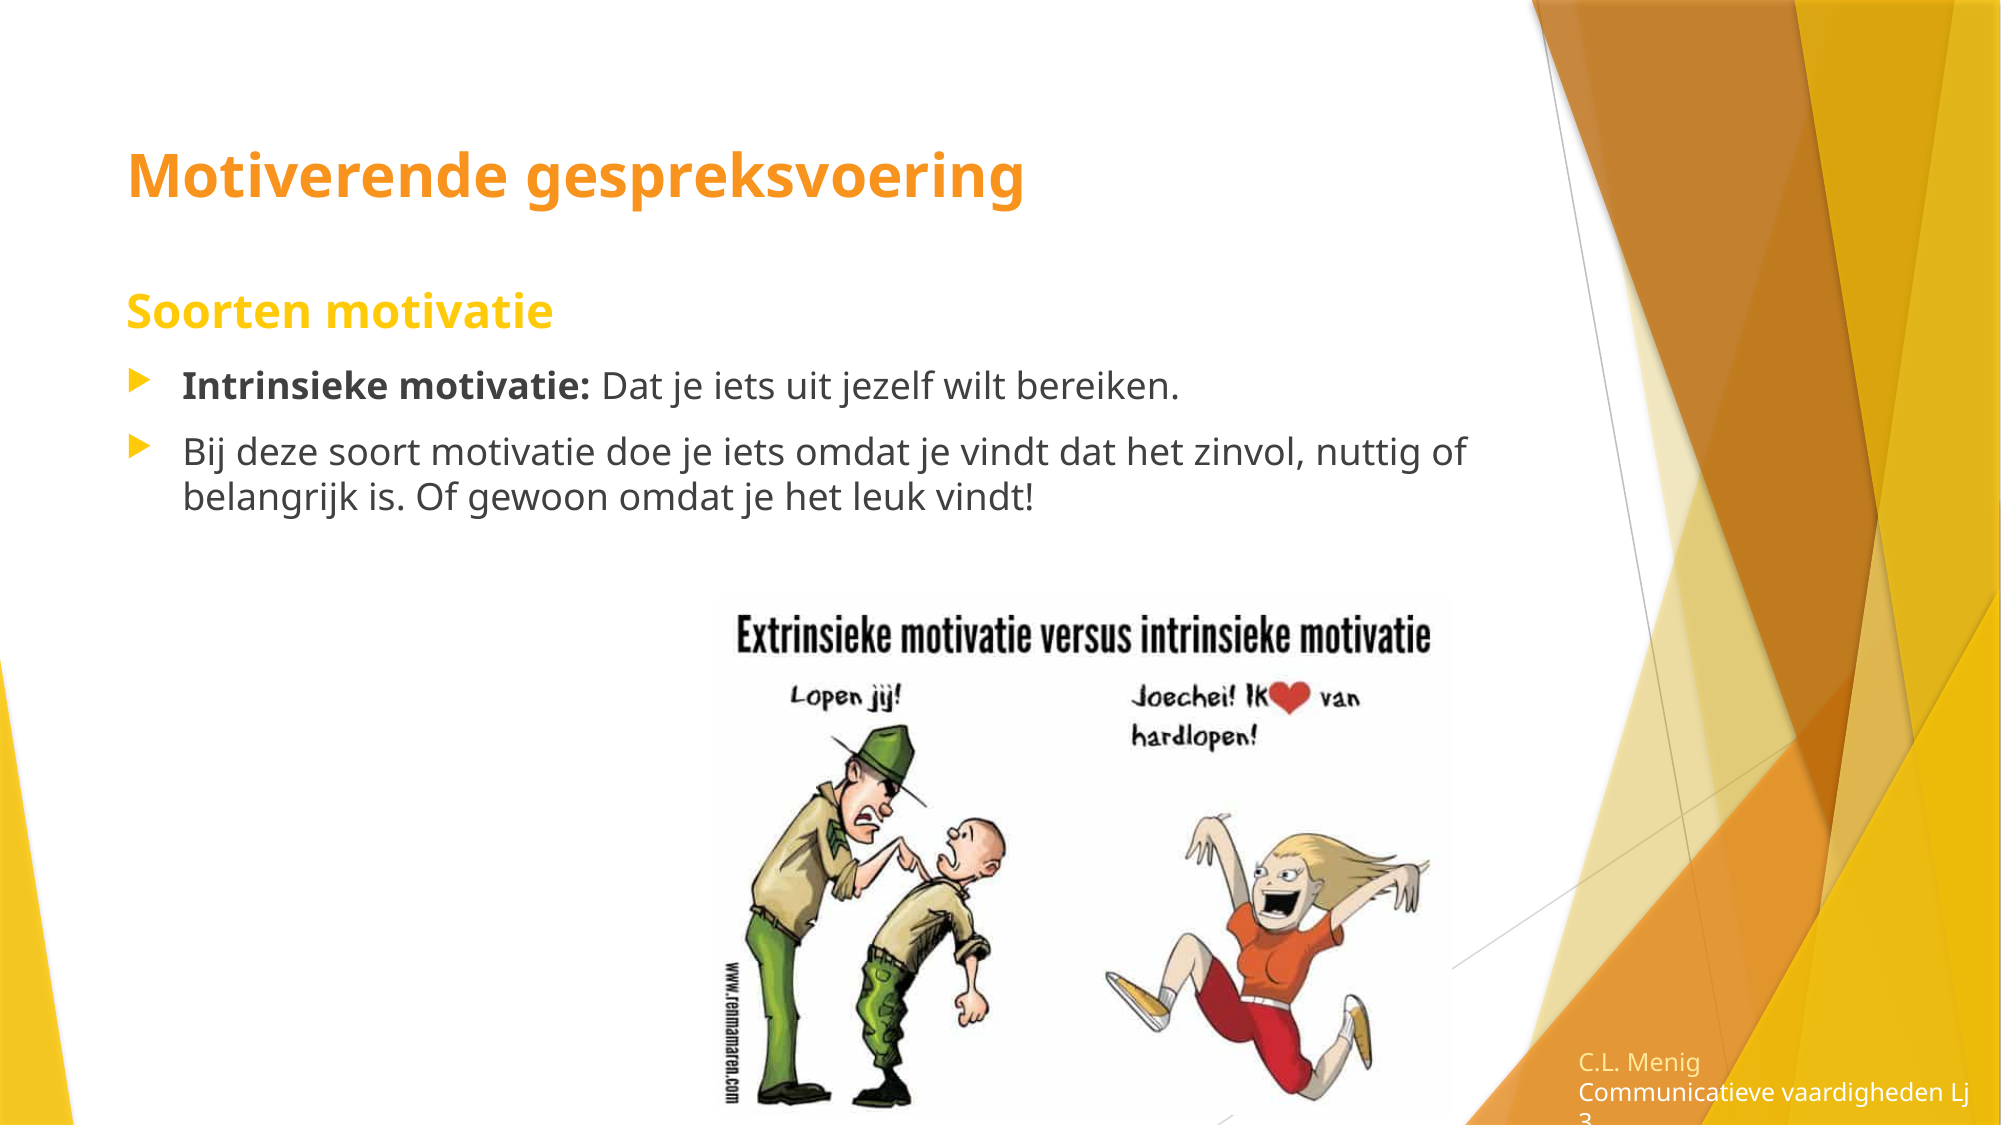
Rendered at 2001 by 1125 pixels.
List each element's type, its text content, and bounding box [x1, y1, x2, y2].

list Intrinsieke motivatie: Dat je iets uit jezelf wilt bereiken. Bij deze soort motivatie doe je iets omdat je vindt dat het zinvol, nuttig of belangrijk is. Of gewoon omdat je het leuk vindt! [111, 354, 1522, 992]
text_box C.L. Menig Communicatieve vaardigheden Lj 3 [1563, 1038, 2000, 1125]
text_box Motiverende gespreksvoering Soorten motivatie [111, 129, 1522, 347]
picture [714, 598, 1453, 1115]
